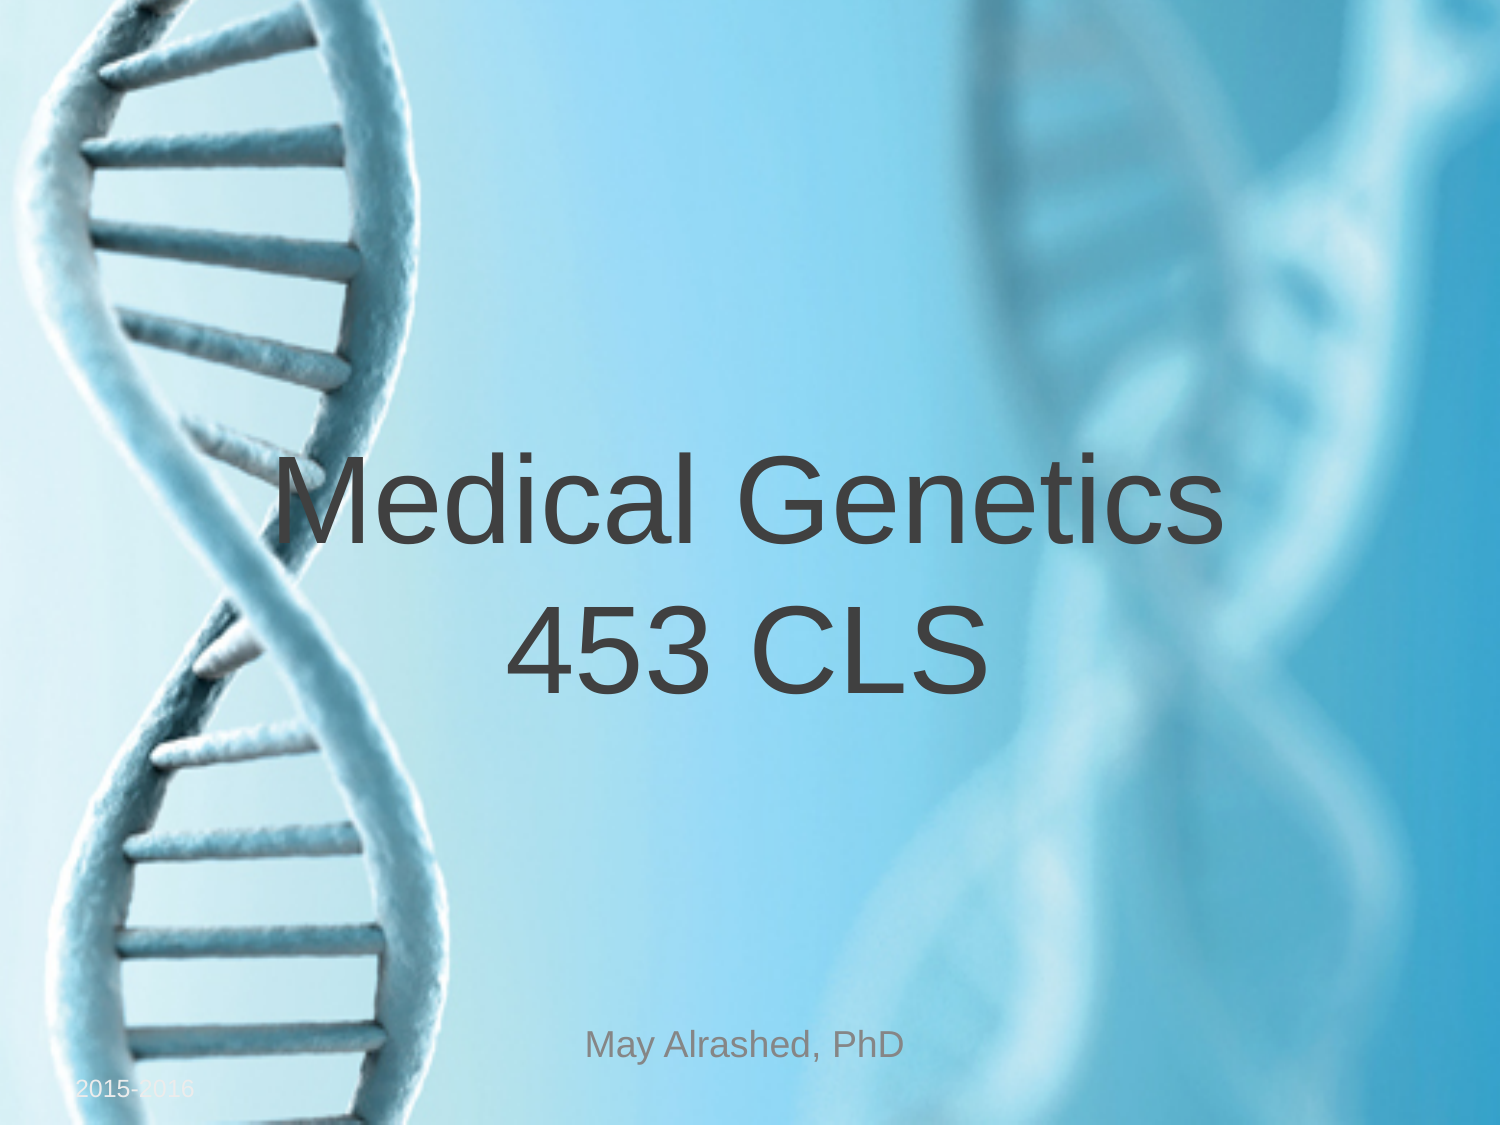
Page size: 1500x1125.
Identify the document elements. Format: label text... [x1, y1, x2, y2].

subtitle May Alrashed, PhD [225, 1012, 1275, 1088]
picture [0, 0, 1500, 1125]
slide_number 2015-2016 [75, 1042, 425, 1103]
title Medical Genetics 453 CLS [106, 406, 1394, 719]
